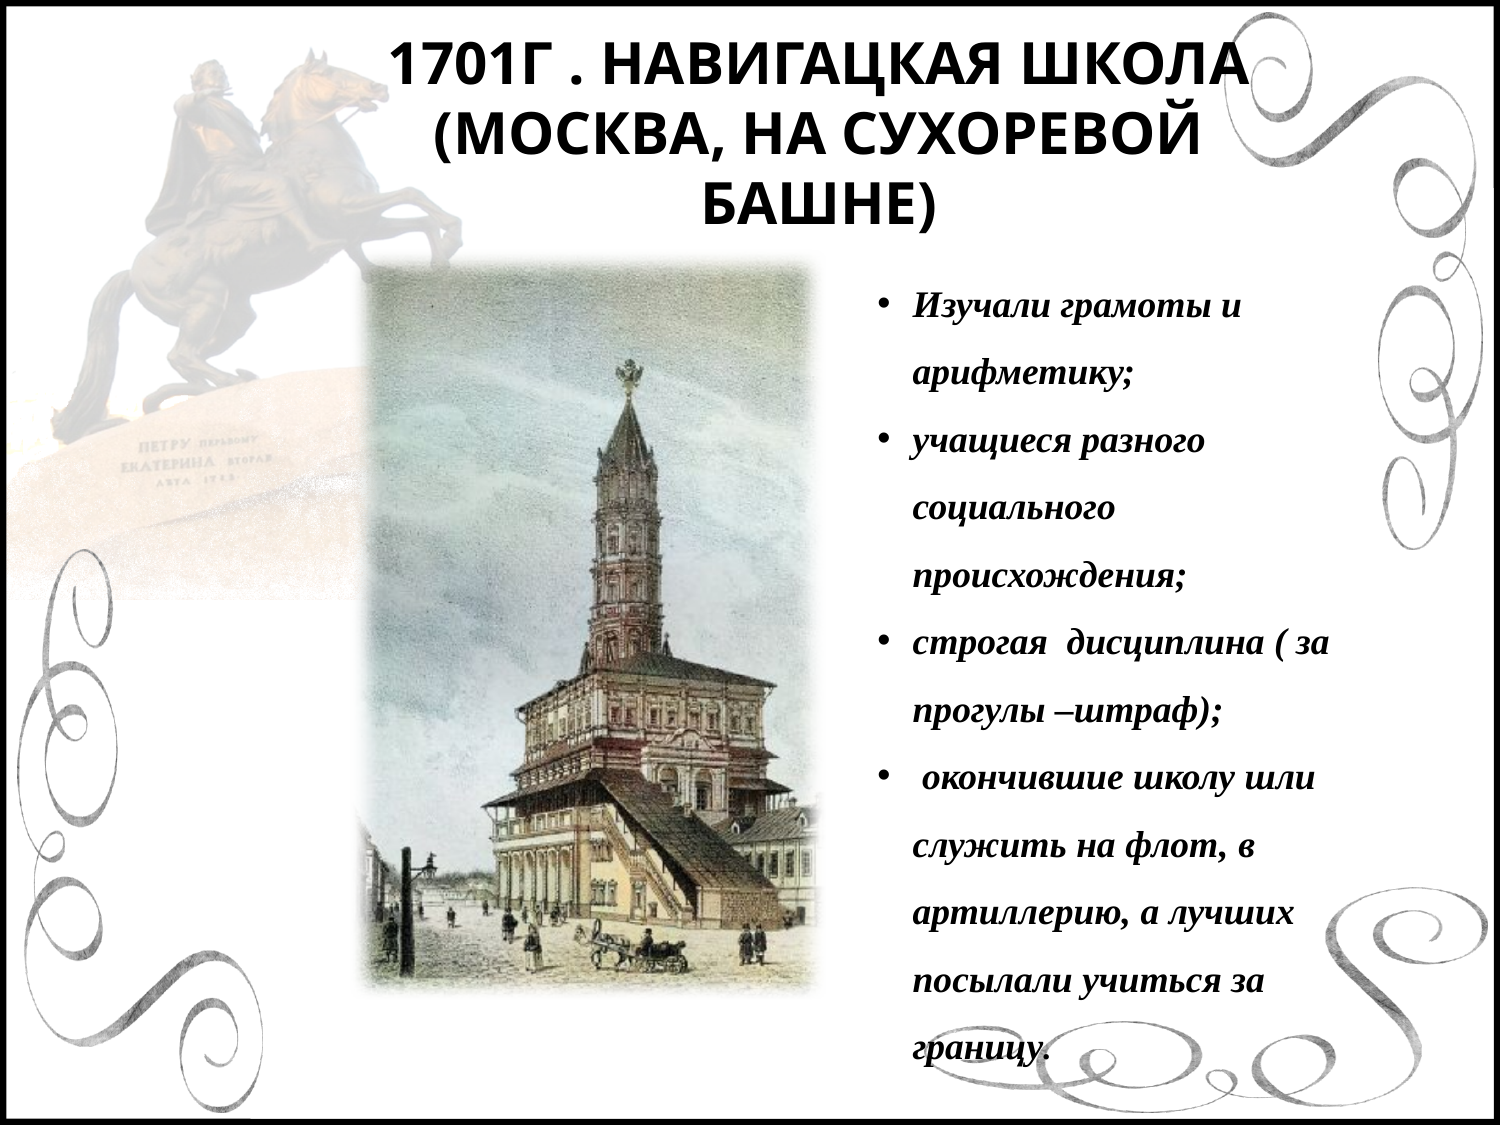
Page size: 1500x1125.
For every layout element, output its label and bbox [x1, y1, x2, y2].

picture [349, 249, 827, 1001]
text_box [0, 0, 1488, 1113]
